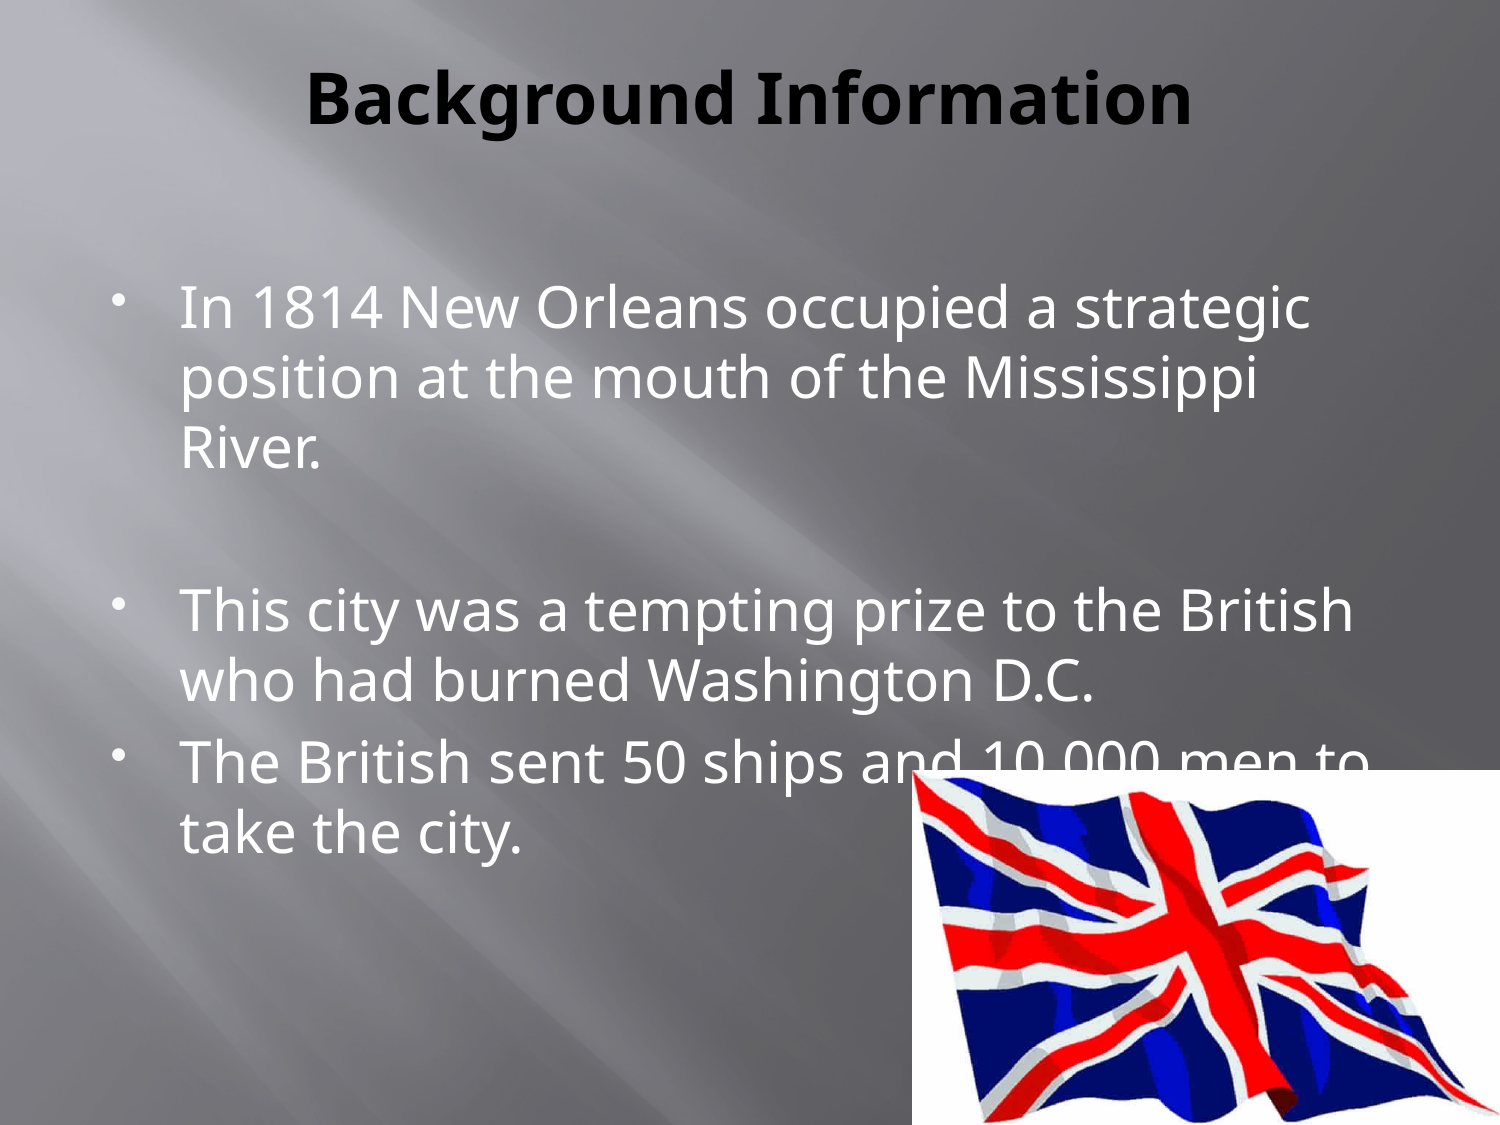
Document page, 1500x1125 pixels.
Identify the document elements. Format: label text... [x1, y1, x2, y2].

list In 1814 New Orleans occupied a strategic position at the mouth of the Mississippi River. This city was a tempting prize to the British who had burned Washington D.C. The British sent 50 ships and 10,000 men to take the city. [75, 262, 1425, 1035]
picture [912, 770, 1500, 1125]
title Background Information [75, 45, 1425, 233]
